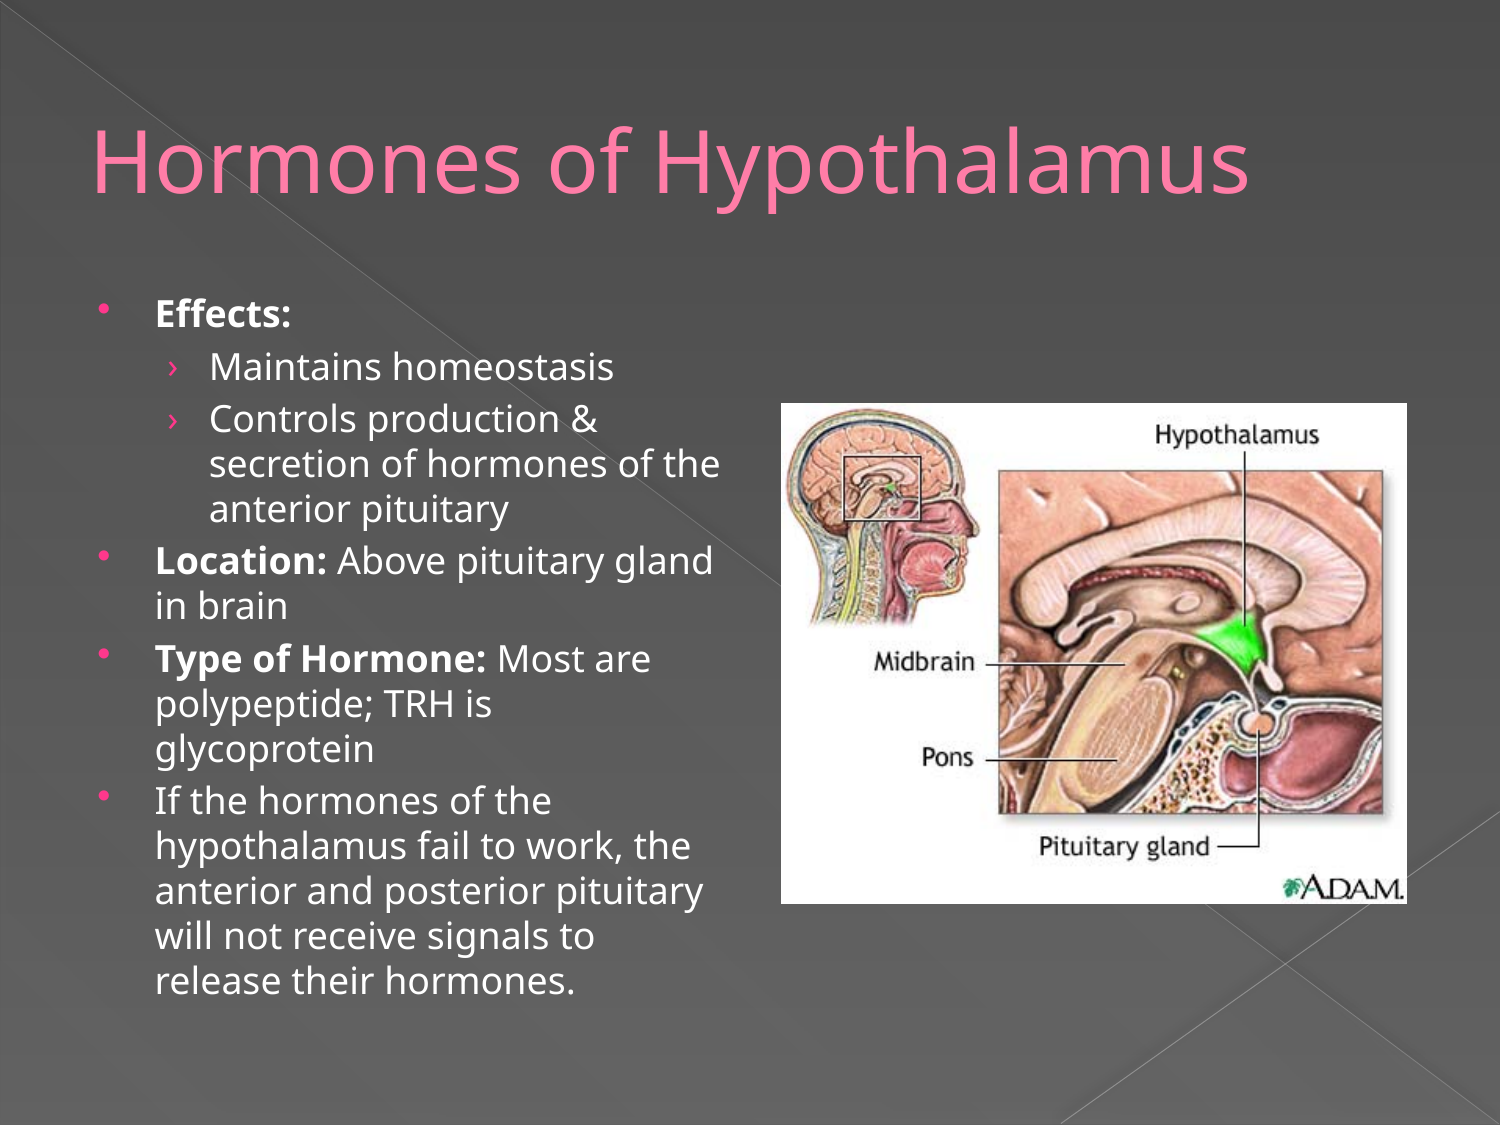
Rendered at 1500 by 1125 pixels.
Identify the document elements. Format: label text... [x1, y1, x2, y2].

list Effects: Maintains homeostasis Controls production & secretion of hormones of the anterior pituitary Location: Above pituitary gland in brain Type of Hormone: Most are polypeptide; TRH is glycoprotein If the hormones of the hypothalamus fail to work, the anterior and posterior pituitary will not receive signals to release their hormones. [75, 282, 738, 1025]
title Hormones of Hypothalamus [75, 43, 1425, 274]
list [780, 403, 1407, 904]
